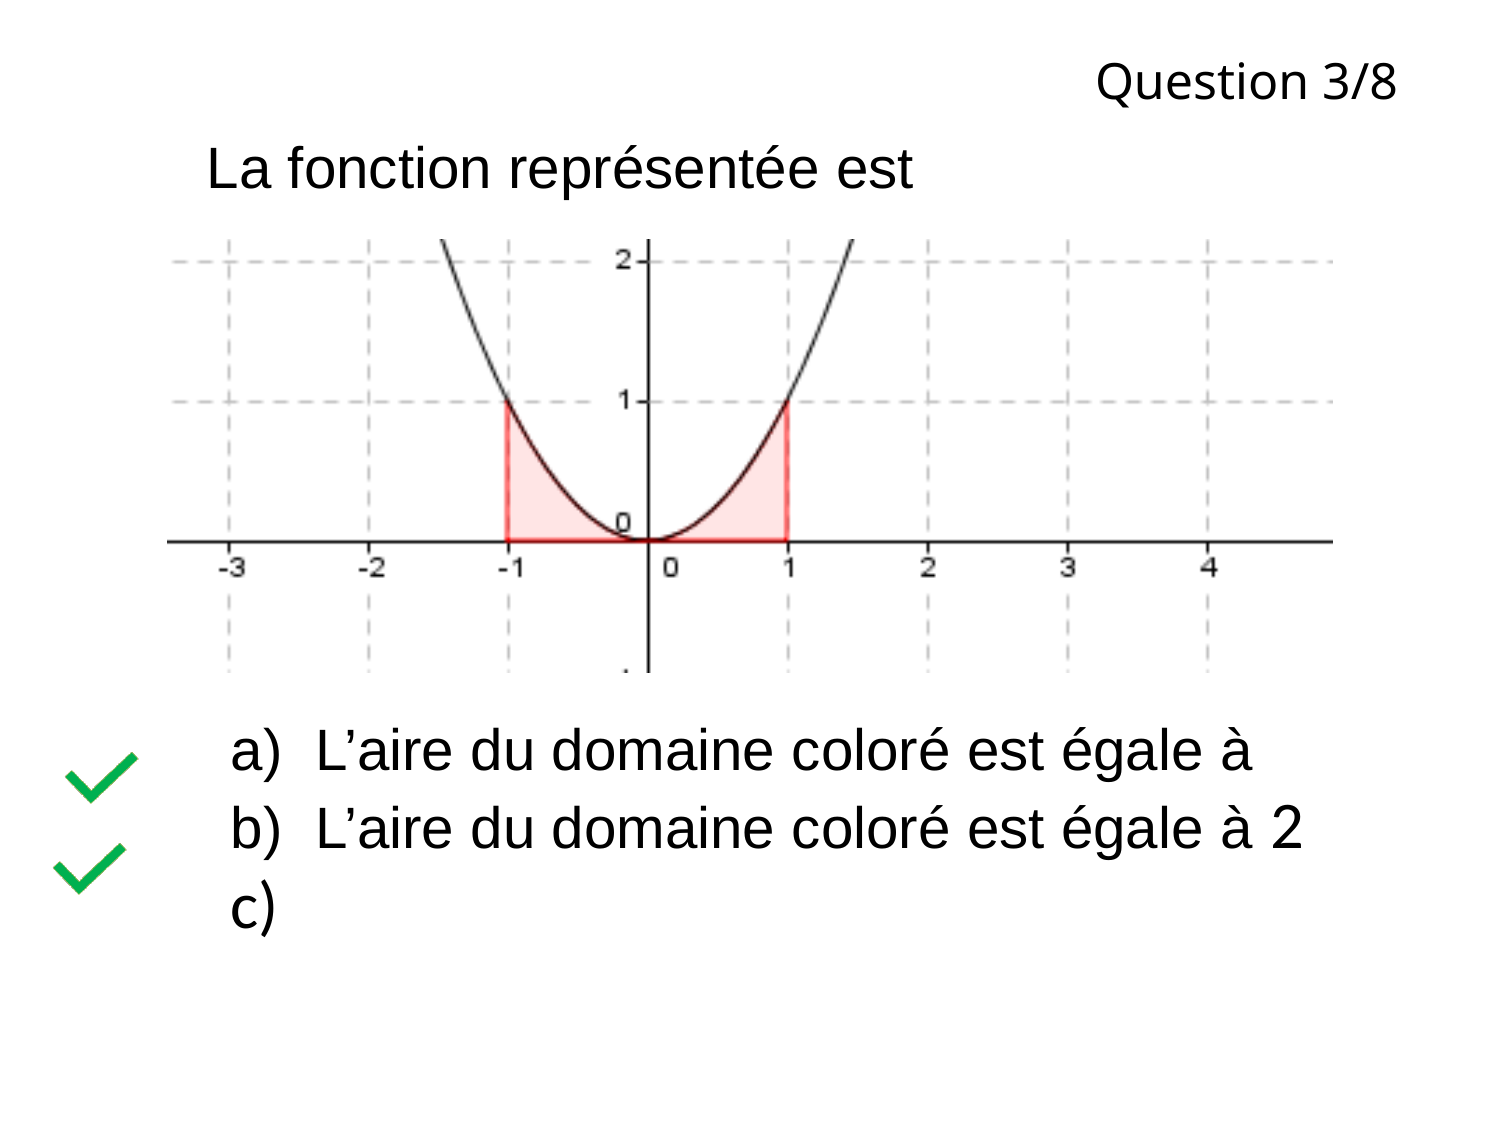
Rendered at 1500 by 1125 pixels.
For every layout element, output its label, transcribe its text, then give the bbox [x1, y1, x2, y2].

picture [63, 739, 140, 815]
picture [50, 830, 127, 906]
picture [166, 239, 1333, 673]
text_box Question 3/8 [1080, 42, 1483, 118]
